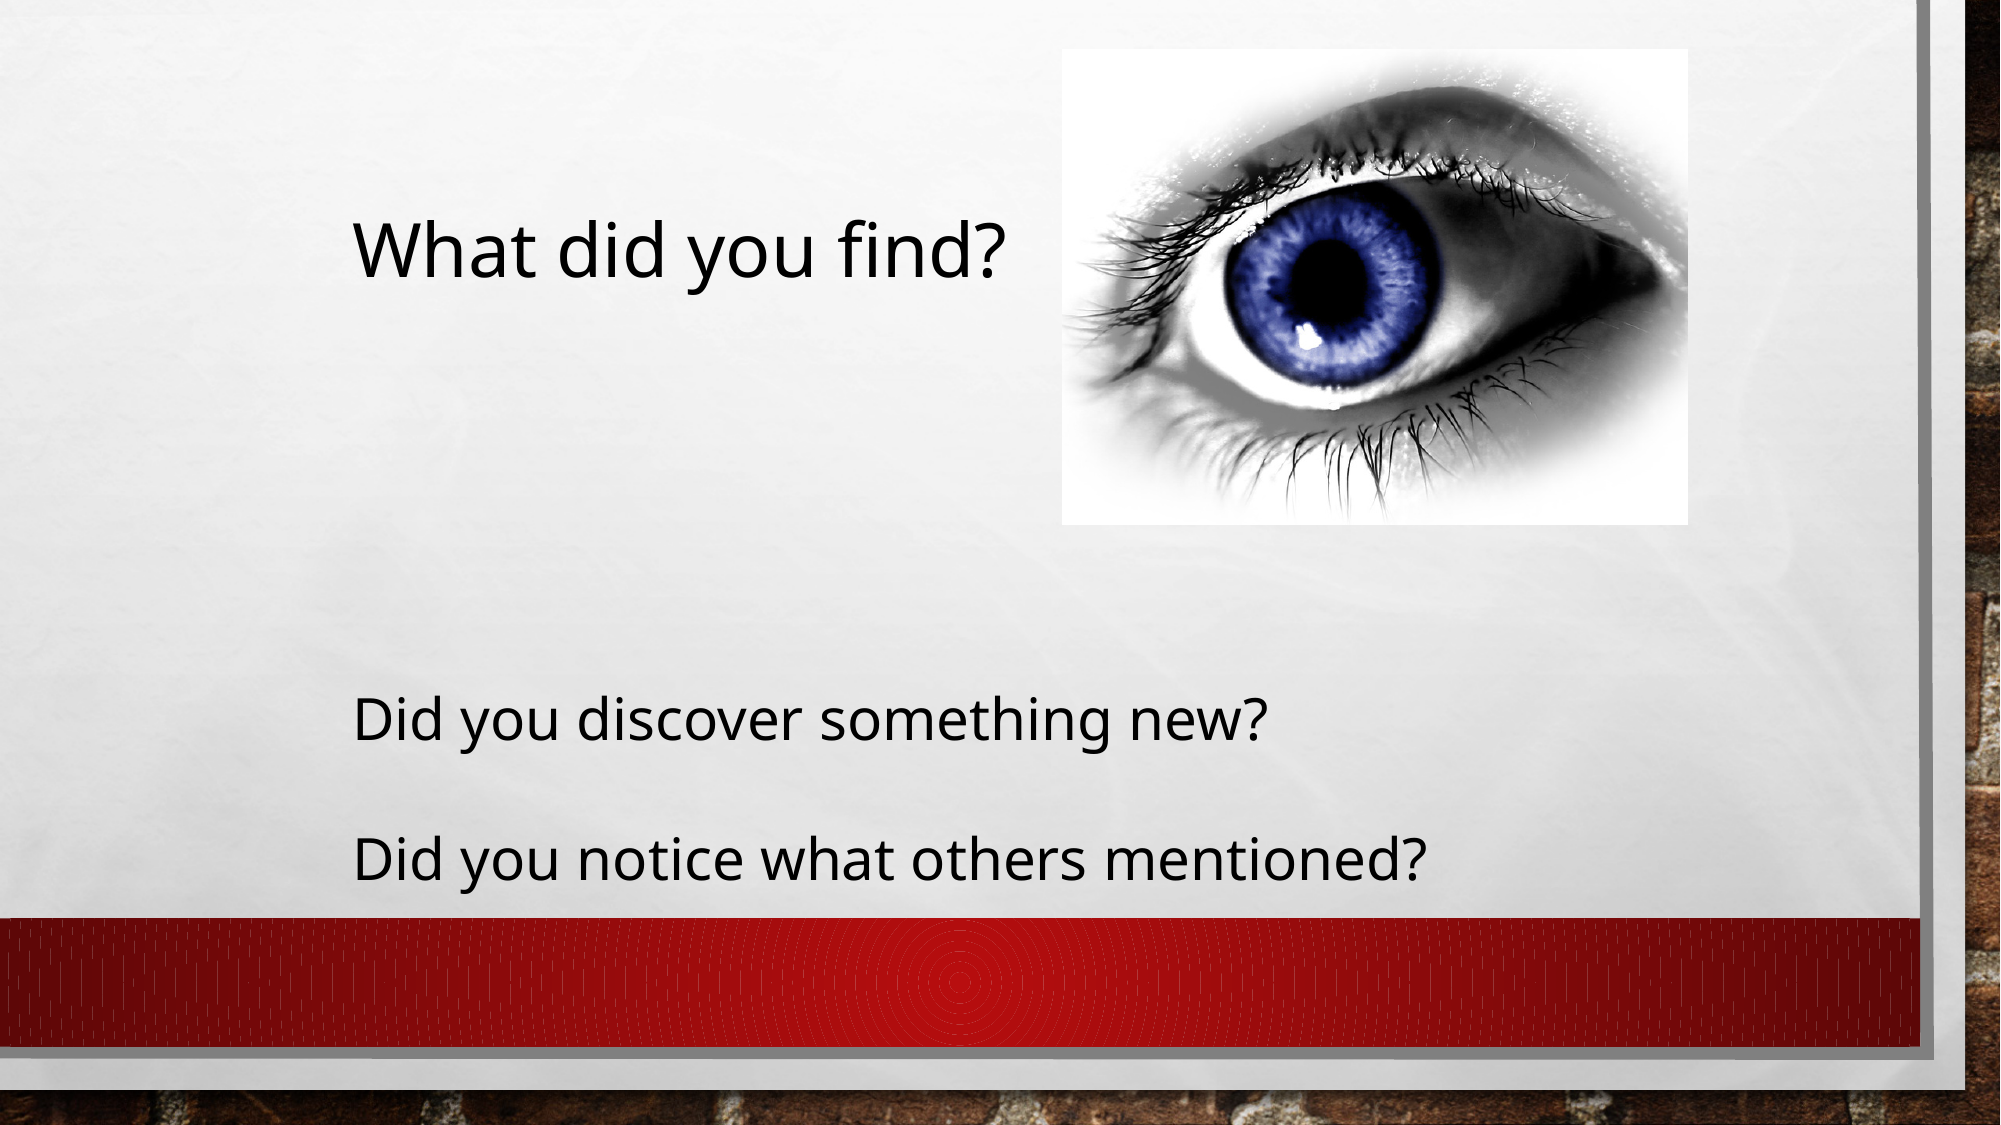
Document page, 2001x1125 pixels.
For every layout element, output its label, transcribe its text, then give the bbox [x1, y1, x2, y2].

picture [0, 0, 2000, 1125]
text_box What did you find? Did you discover something new? Did you notice what others mentioned? [337, 149, 1638, 900]
picture [1062, 49, 1688, 526]
